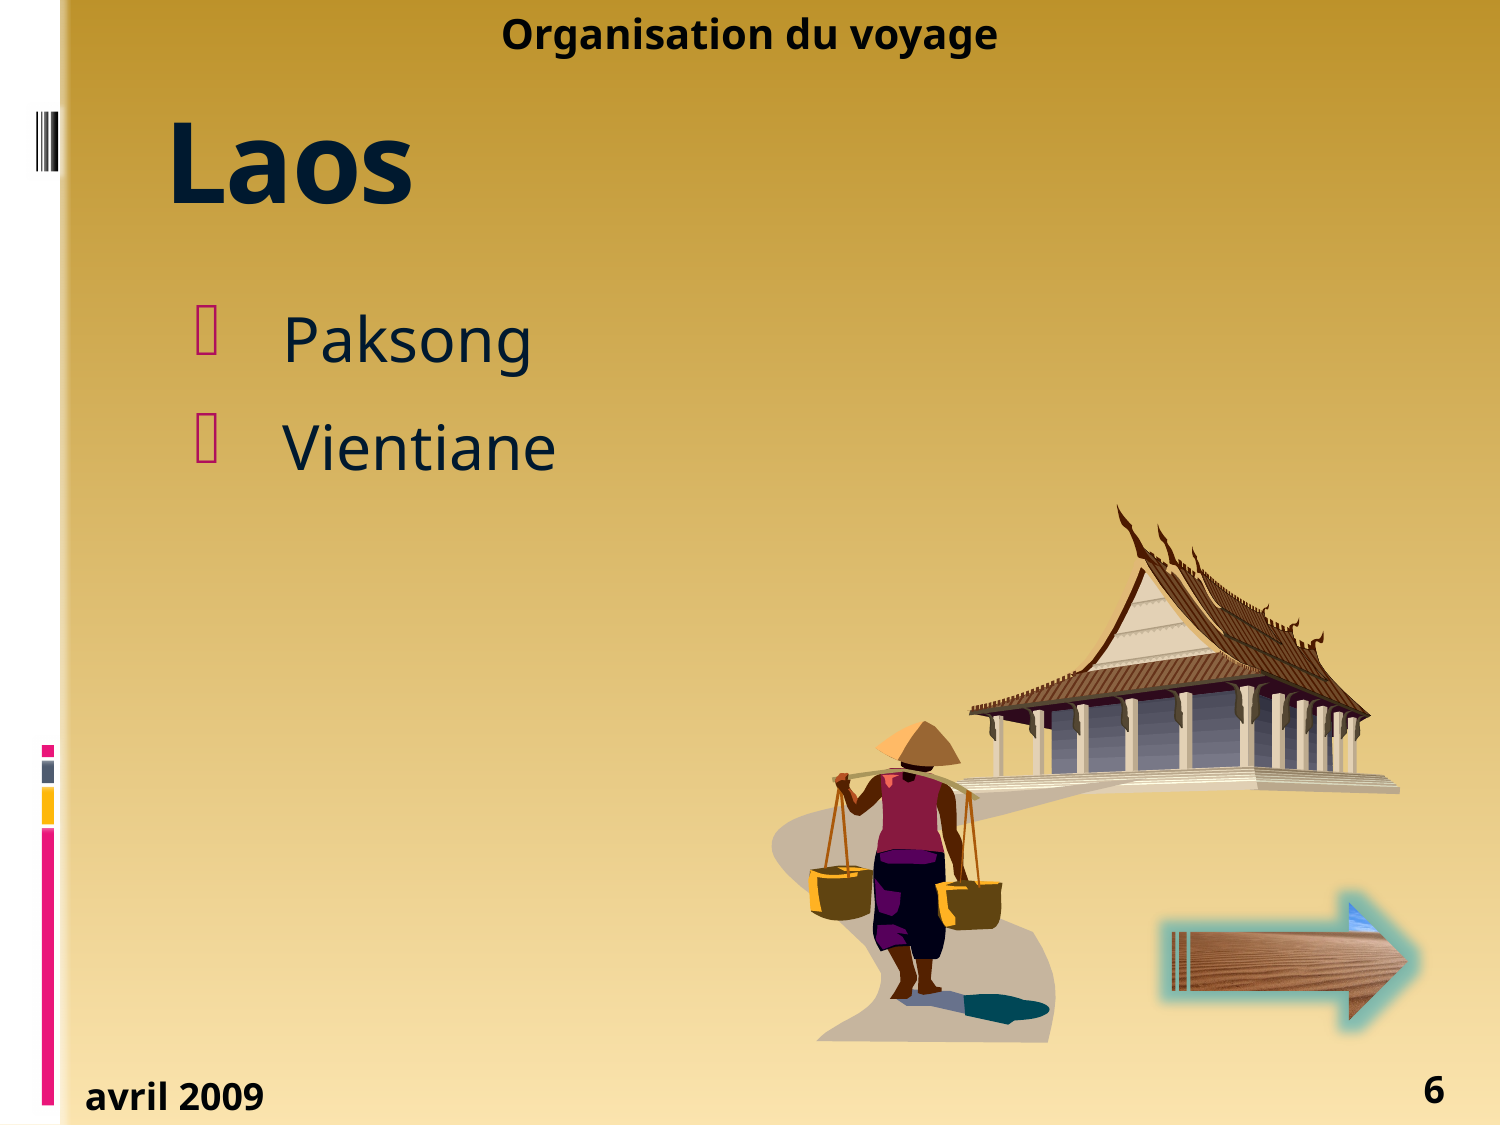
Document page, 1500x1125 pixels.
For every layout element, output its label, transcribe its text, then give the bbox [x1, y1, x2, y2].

slide_number 6 [1408, 1055, 1500, 1125]
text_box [737, 491, 1409, 1044]
slide_number avril 2009 [70, 1065, 340, 1125]
footer Organisation du voyage [476, 0, 1024, 73]
title Laos [150, 83, 1425, 234]
list Paksong Vientiane [150, 292, 1425, 1043]
